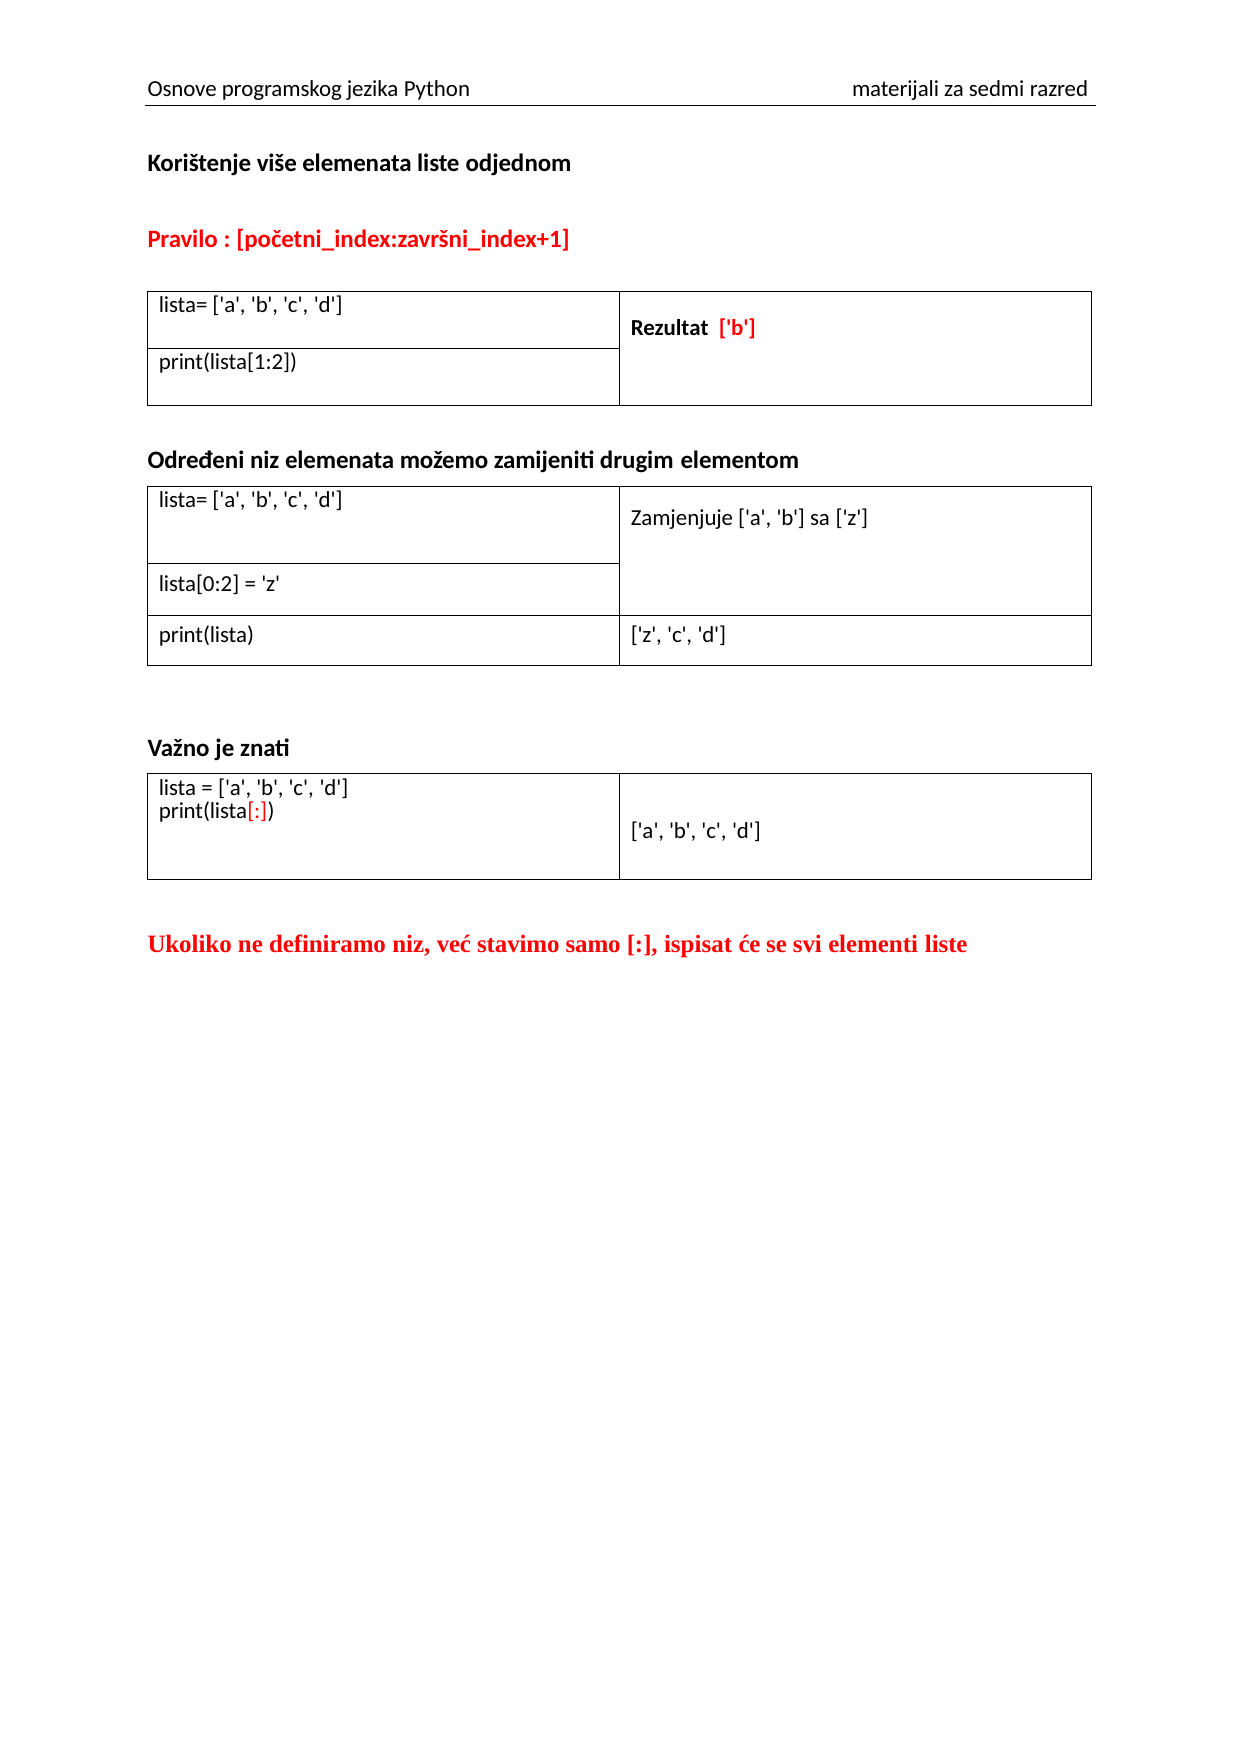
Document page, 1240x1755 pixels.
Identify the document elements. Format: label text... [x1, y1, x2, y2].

table_header ['a', 'b', 'c', 'd'] [620, 774, 1091, 879]
text_box materijali za sedmi razred [850, 71, 1095, 102]
table_cell ['z', 'c', 'd'] [620, 616, 1091, 665]
table_cell print(lista[1:2]) [148, 349, 619, 405]
text_box Osnove programskog jezika Python [145, 71, 477, 102]
table_header lista= ['a', 'b', 'c', 'd'] [148, 292, 619, 348]
text_box Važno je znati [145, 729, 295, 762]
table_header Rezultat ['b'] [620, 292, 1091, 405]
table_header lista = ['a', 'b', 'c', 'd'] print(lista[:]) [148, 774, 619, 879]
text_box Ukoliko ne definiramo niz, već stavimo samo [:], ispisat će se svi elementi liste [145, 925, 976, 958]
text_box Korištenje više elemenata liste odjednom Pravilo : [početni_index:završni_index+1] [145, 144, 580, 253]
table_cell print(lista) [148, 616, 619, 665]
table_header lista= ['a', 'b', 'c', 'd'] [148, 487, 619, 563]
text_box Određeni niz elemenata možemo zamijeniti drugim elementom [145, 441, 808, 474]
table_cell lista[0:2] = 'z' [148, 564, 619, 615]
table_header Zamjenjuje ['a', 'b'] sa ['z'] [620, 487, 1091, 615]
